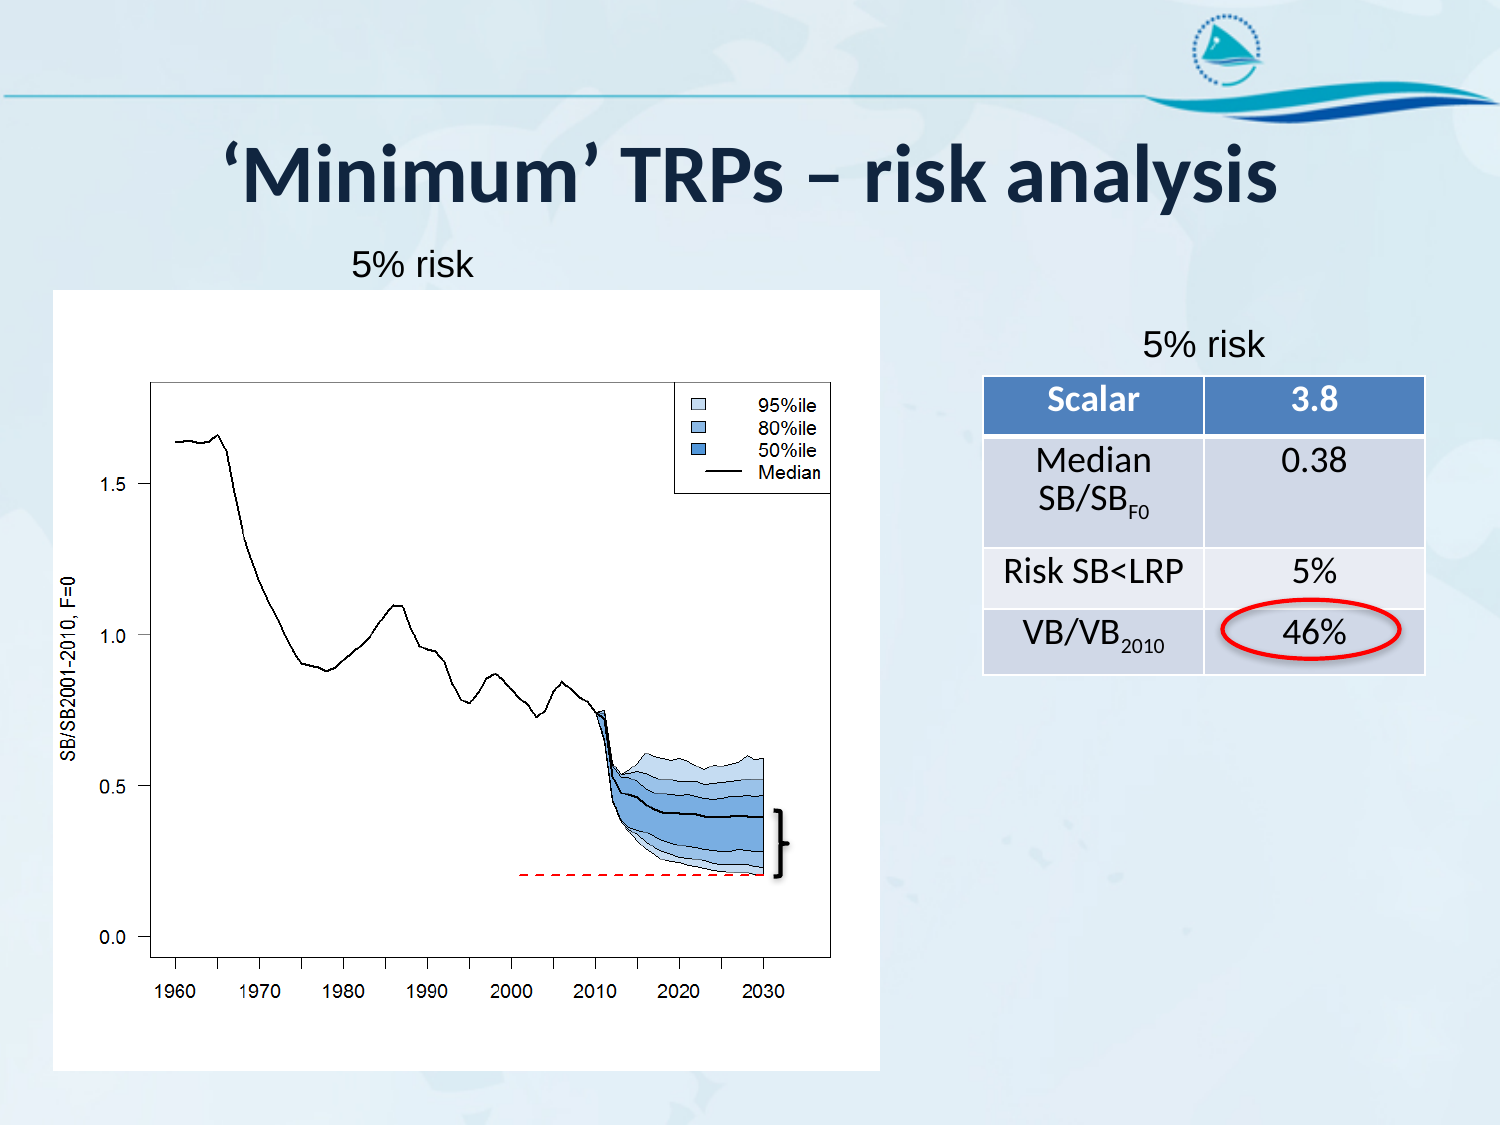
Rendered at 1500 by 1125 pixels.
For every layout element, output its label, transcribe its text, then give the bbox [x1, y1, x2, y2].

table_cell 5% [1205, 549, 1424, 608]
table_header 3.8 [1205, 377, 1424, 434]
text_box [1221, 598, 1401, 660]
table_header Scalar [984, 377, 1203, 434]
table_cell 0.38 [1205, 439, 1424, 547]
table_cell Risk SB<LRP [984, 549, 1203, 608]
table_cell 46% [1205, 610, 1424, 674]
table_cell Median SB/SBF0 [984, 439, 1203, 547]
text_box 5% risk [1127, 312, 1282, 373]
picture [0, 0, 1500, 1125]
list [52, 290, 881, 1071]
text_box 5% risk [336, 232, 490, 289]
table_cell VB/VB2010 [984, 610, 1203, 674]
title ‘Minimum’ TRPs – risk analysis [74, 74, 1426, 263]
